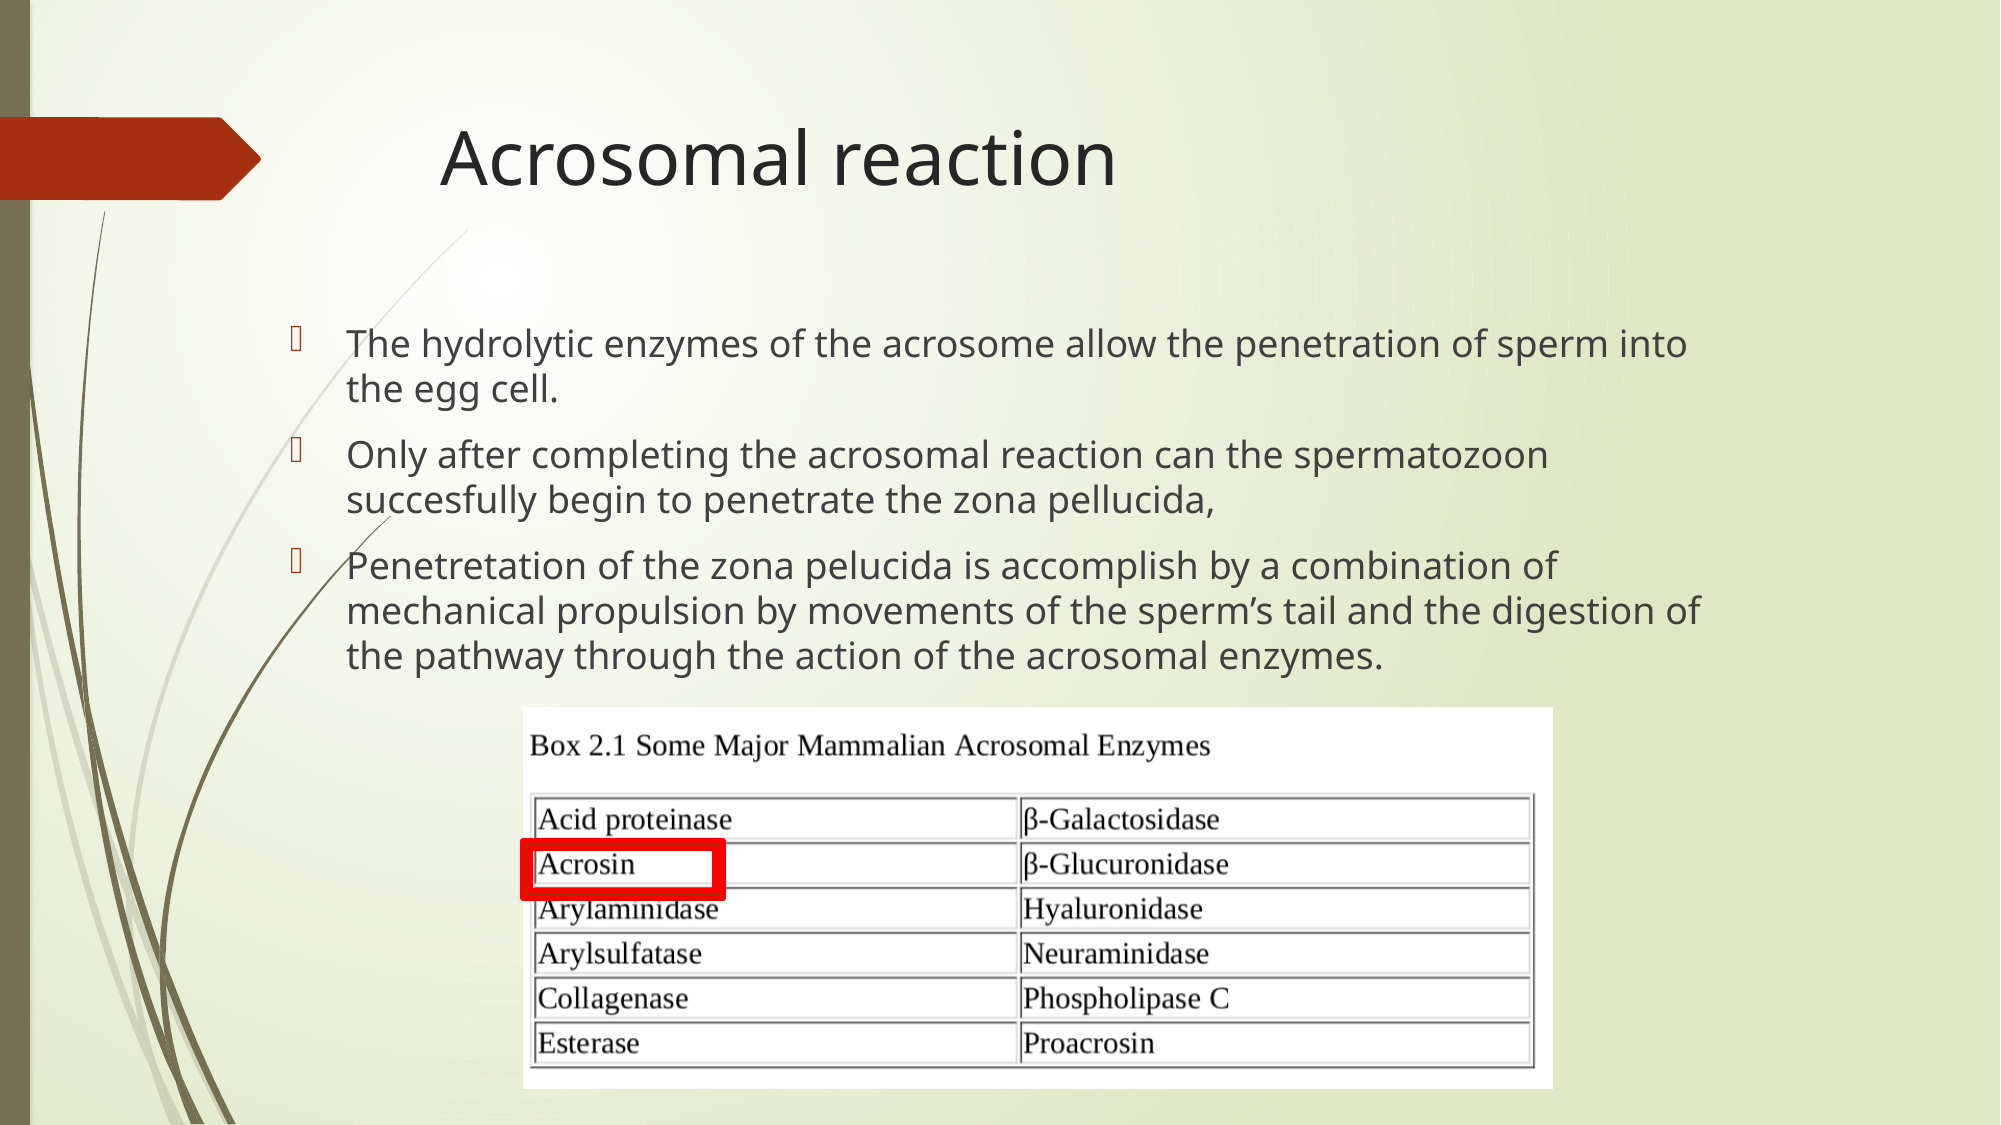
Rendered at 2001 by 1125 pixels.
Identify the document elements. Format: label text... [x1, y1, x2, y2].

picture [522, 707, 1553, 1090]
list The hydrolytic enzymes of the acrosome allow the penetration of sperm into the egg cell. Only after completing the acrosomal reaction can the spermatozoon succesfully begin to penetrate the zona pellucida, Penetretation of the zona pelucida is accomplish by a combination of mechanical propulsion by movements of the sperm’s tail and the digestion of the pathway through the action of the acrosomal enzymes. [274, 312, 1737, 933]
title Acrosomal reaction [425, 102, 1888, 313]
